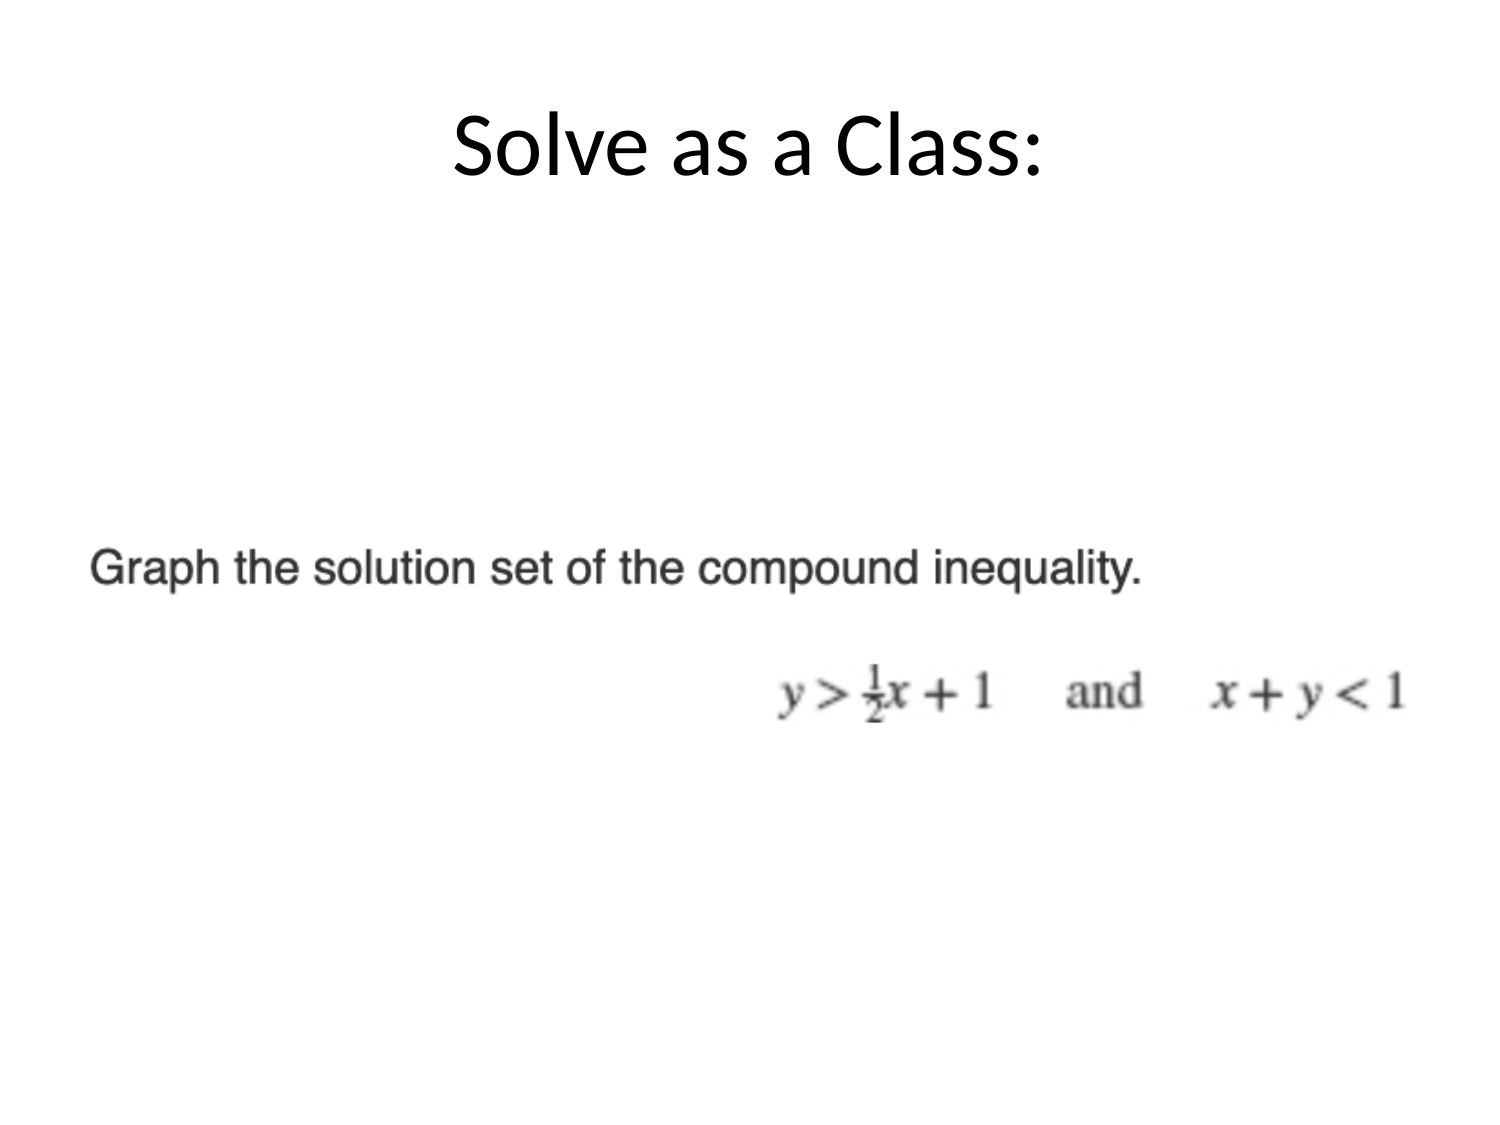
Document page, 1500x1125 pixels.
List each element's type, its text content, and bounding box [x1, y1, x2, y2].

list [74, 262, 1426, 1006]
title Solve as a Class: [75, 45, 1425, 233]
